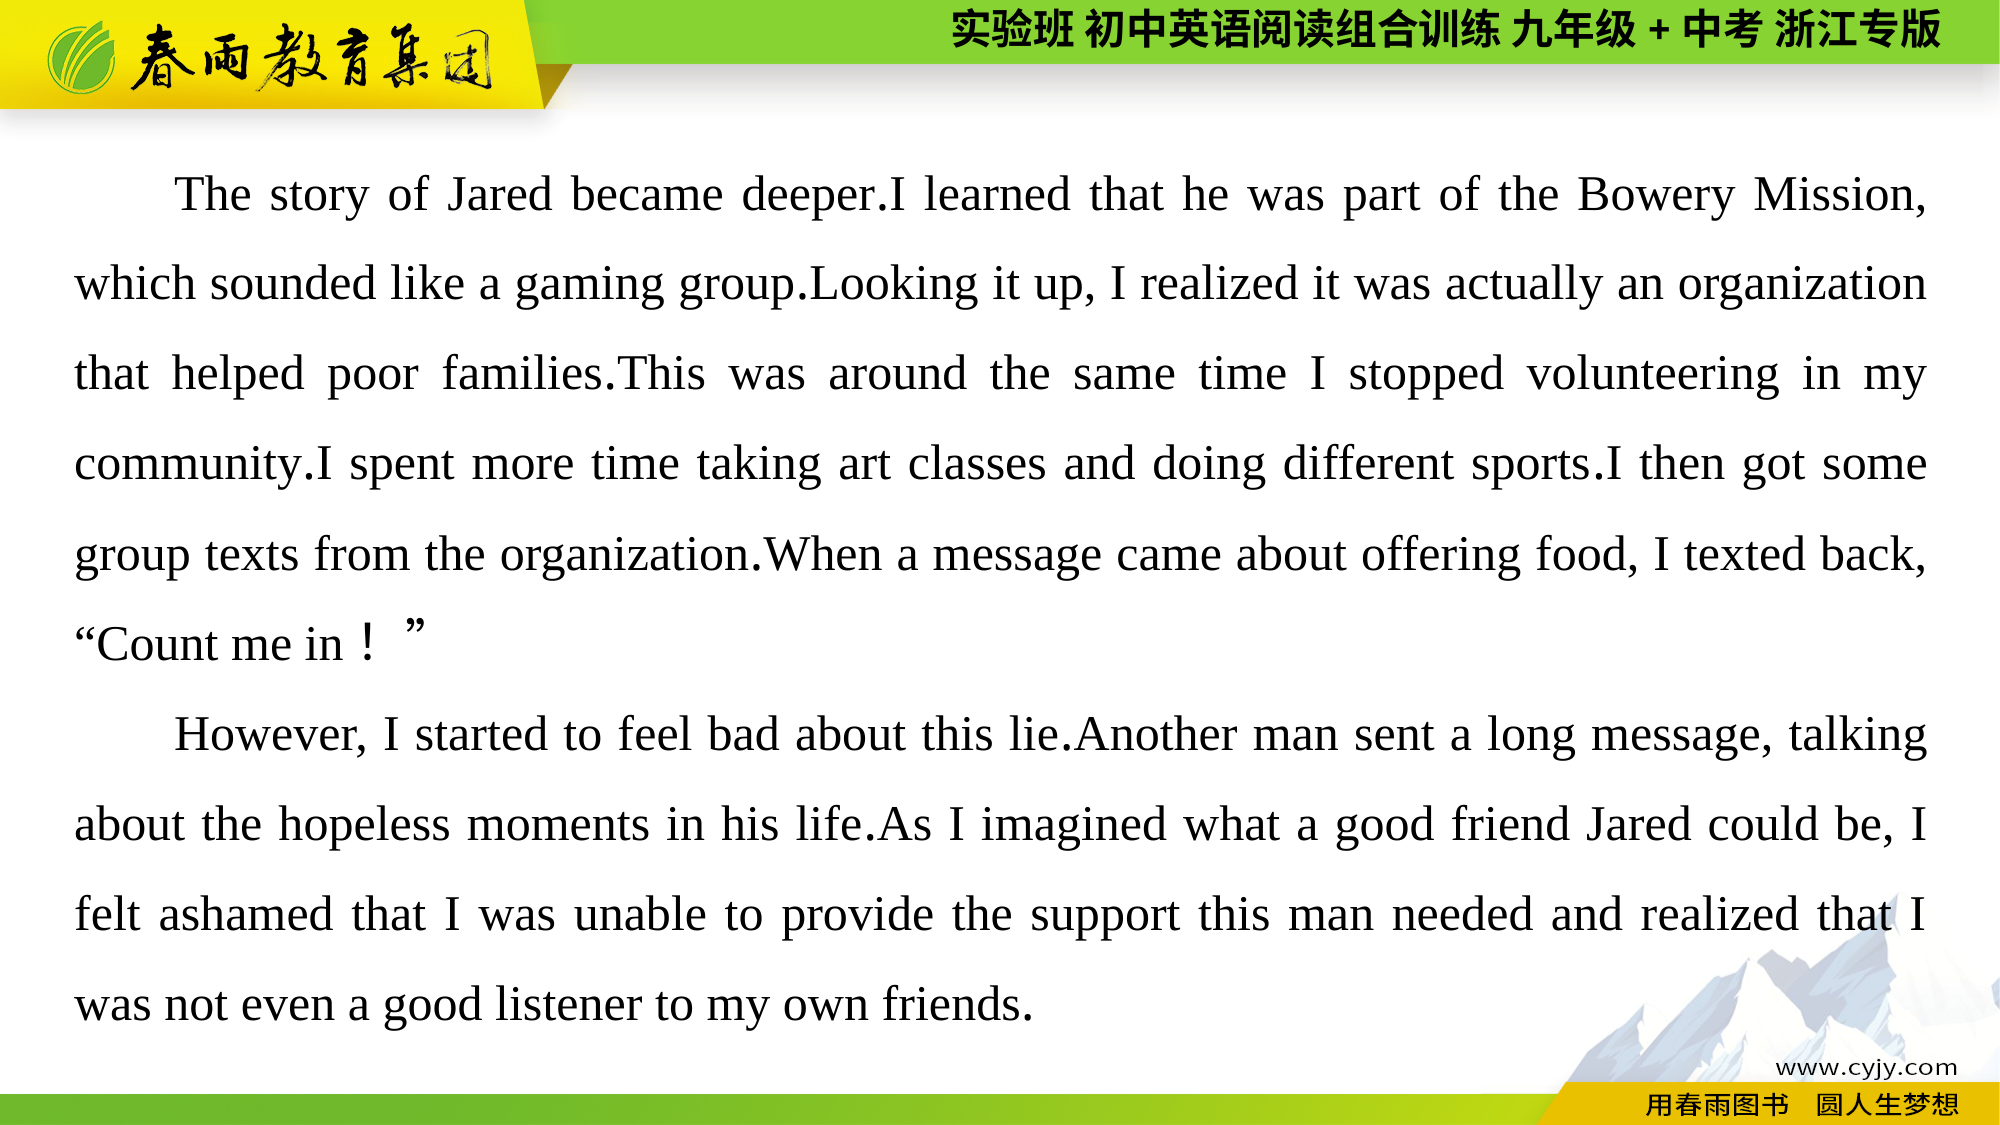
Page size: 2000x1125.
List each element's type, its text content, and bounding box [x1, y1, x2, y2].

picture [0, 0, 2000, 1125]
list The story of Jared became deeper.I learned that he was part of the Bowery Mission, which sounded like a gaming group.Looking it up, I realized it was actually an organization that helped poor families.This was around the same time I stopped volunteering in my community.I spent more time taking art classes and doing different sports.I then got some group texts from the organization.When a message came about offering food, I texted back, “Count me in！” However, I started to feel bad about this lie.Another man sent a long message, talking about the hopeless moments in his life.As I imagined what a good friend Jared could be, I felt ashamed that I was unable to provide the support this man needed and realized that I was not even a good listener to my own friends. [59, 122, 1944, 1035]
